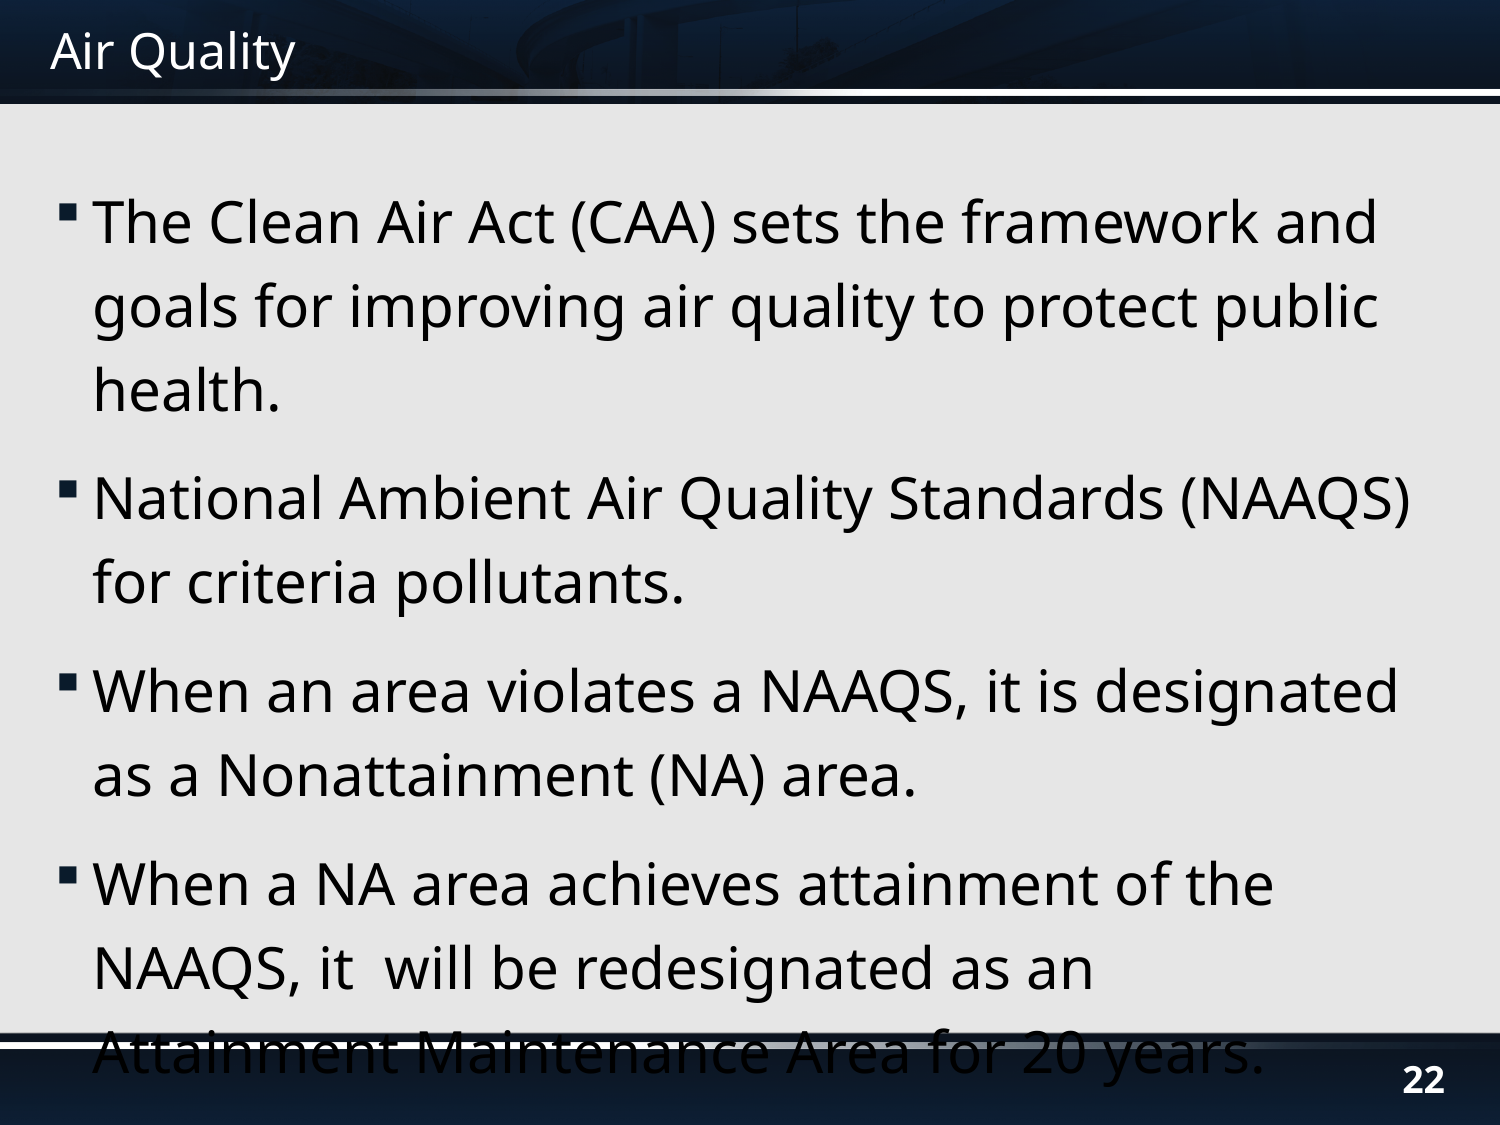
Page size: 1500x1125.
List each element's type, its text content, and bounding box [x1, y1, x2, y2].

picture [0, 1032, 1500, 1125]
list The Clean Air Act (CAA) sets the framework and goals for improving air quality to protect public health. National Ambient Air Quality Standards (NAAQS) for criteria pollutants. When an area violates a NAAQS, it is designated as a Nonattainment (NA) area. When a NA area achieves attainment of the NAAQS, it will be redesignated as an Attainment Maintenance Area for 20 years. [54, 170, 1413, 1021]
picture [0, 0, 1500, 104]
title Air Quality [50, 12, 1421, 89]
